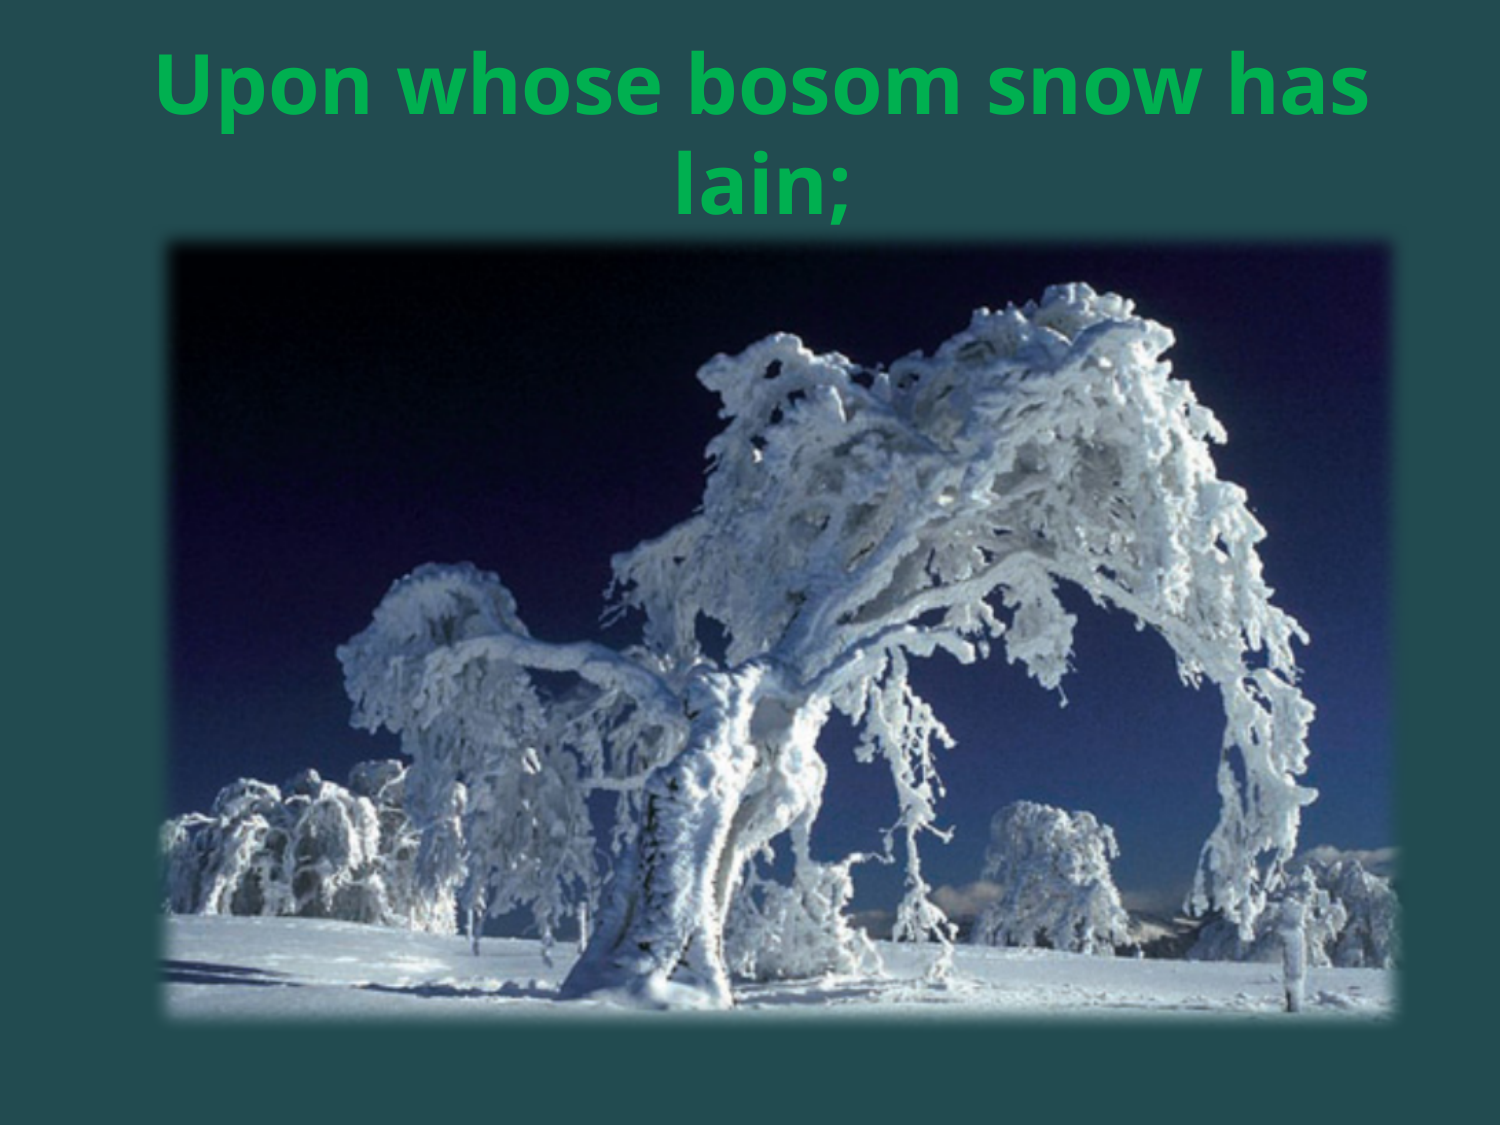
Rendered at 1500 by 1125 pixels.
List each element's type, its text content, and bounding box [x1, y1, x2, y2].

title Upon whose bosom snow has lain; [49, 37, 1476, 226]
picture [149, 224, 1411, 1035]
